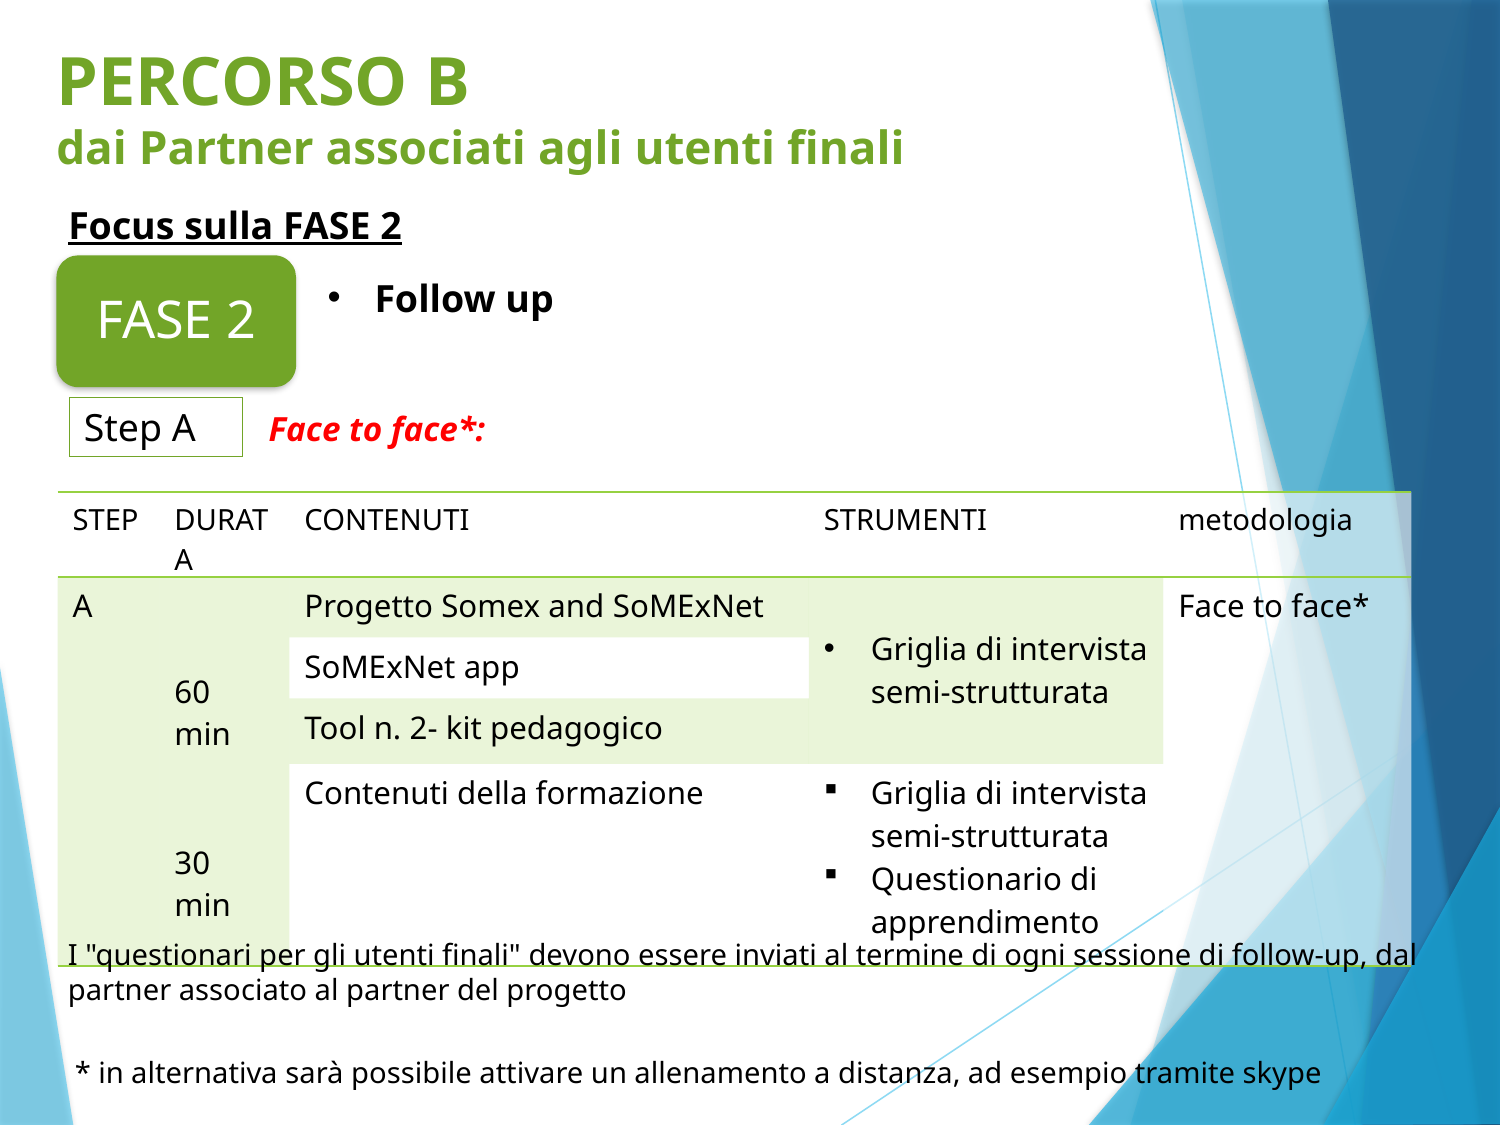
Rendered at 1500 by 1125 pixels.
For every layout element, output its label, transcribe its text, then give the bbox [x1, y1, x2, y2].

table_cell Contenuti della formazione [289, 764, 809, 928]
table_header STRUMENTI [809, 493, 1163, 576]
text_box Face to face*: [253, 400, 1483, 456]
table_cell Face to face* [1163, 578, 1411, 928]
text_box Focus sulla FASE 2 [53, 194, 1104, 262]
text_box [55, 254, 297, 388]
table_header CONTENUTI [289, 493, 809, 576]
text_box Step A [69, 397, 243, 457]
table_cell SoMExNet app [289, 637, 809, 698]
table_header metodologia [1163, 493, 1411, 576]
text_box Follow up [312, 267, 1339, 327]
table_cell Griglia di intervista semi-strutturata [809, 578, 1163, 764]
title PERCORSO B dai Partner associati agli utenti finali [41, 30, 1415, 114]
table_header DURATA [159, 493, 289, 576]
table_cell Tool n. 2- kit pedagogico [289, 698, 809, 764]
table_cell Progetto Somex and SoMExNet [289, 578, 809, 637]
table_cell 60 min 30 min [159, 578, 289, 928]
table_cell A [58, 578, 159, 928]
text_box * in alternativa sarà possibile attivare un allenamento a distanza, ad esempio tramite skype [59, 1046, 1462, 1097]
table_header STEP [58, 493, 159, 576]
table_cell Griglia di intervista semi-strutturata Questionario di apprendimento [809, 764, 1163, 928]
text_box I "questionari per gli utenti finali" devono essere inviati al termine di ogni sessione di follow-up, dal partner associato al partner del progetto [53, 928, 1443, 1014]
